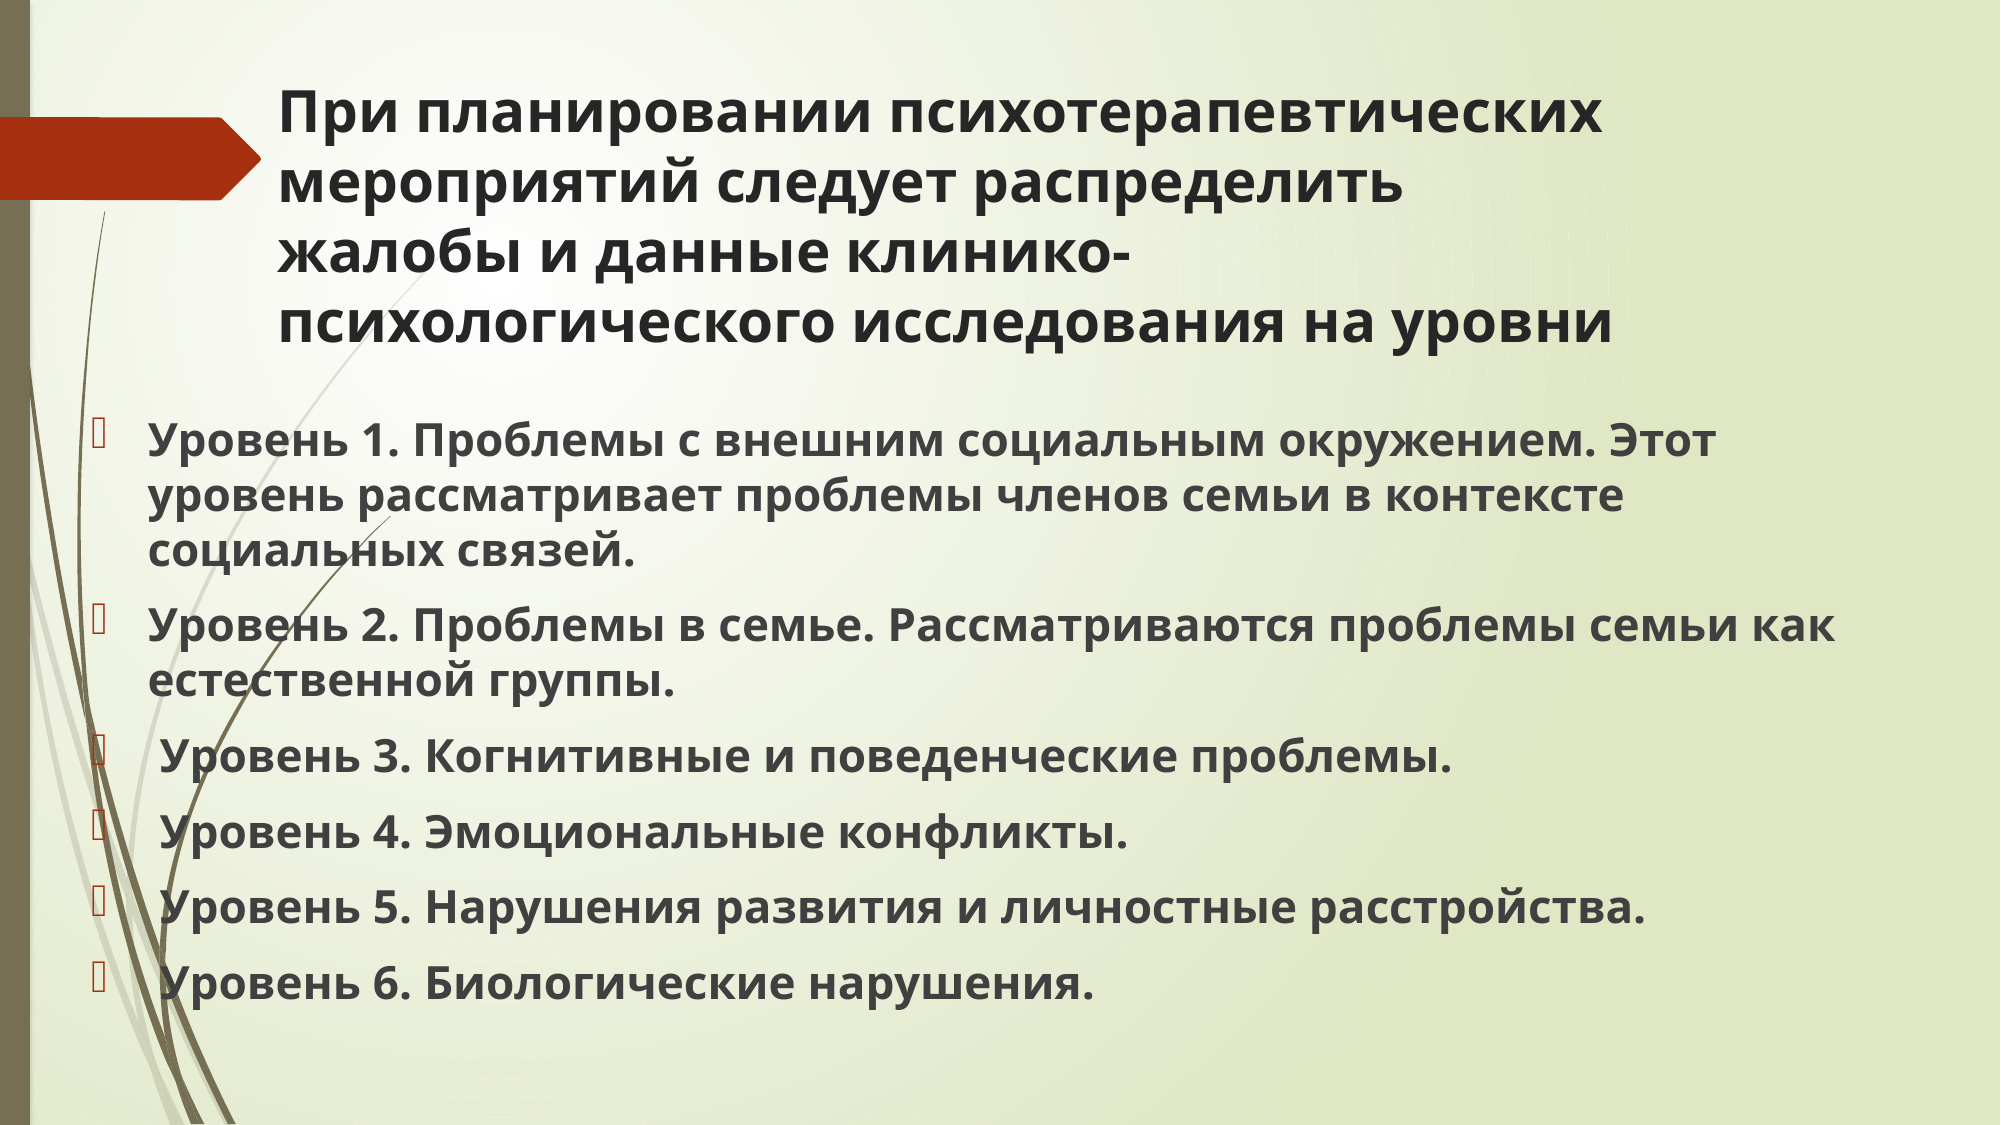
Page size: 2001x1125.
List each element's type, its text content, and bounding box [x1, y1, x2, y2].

title При планировании психотерапевтических мероприятий следует распределить жалобы и данные клинико-психологического исследования на уровни [262, 67, 1653, 363]
list Уровень 1. Проблемы с внешним социальным окружением. Этот уровень рассматривает проблемы членов семьи в контексте социальных связей. Уровень 2. Проблемы в семье. Рассматриваются проблемы семьи как естественной группы. Уровень 3. Когнитивные и поведенческие проблемы. Уровень 4. Эмоциональные конфликты. Уровень 5. Нарушения развития и личностные расстройства. Уровень 6. Биологические нарушения. [76, 402, 1921, 1106]
